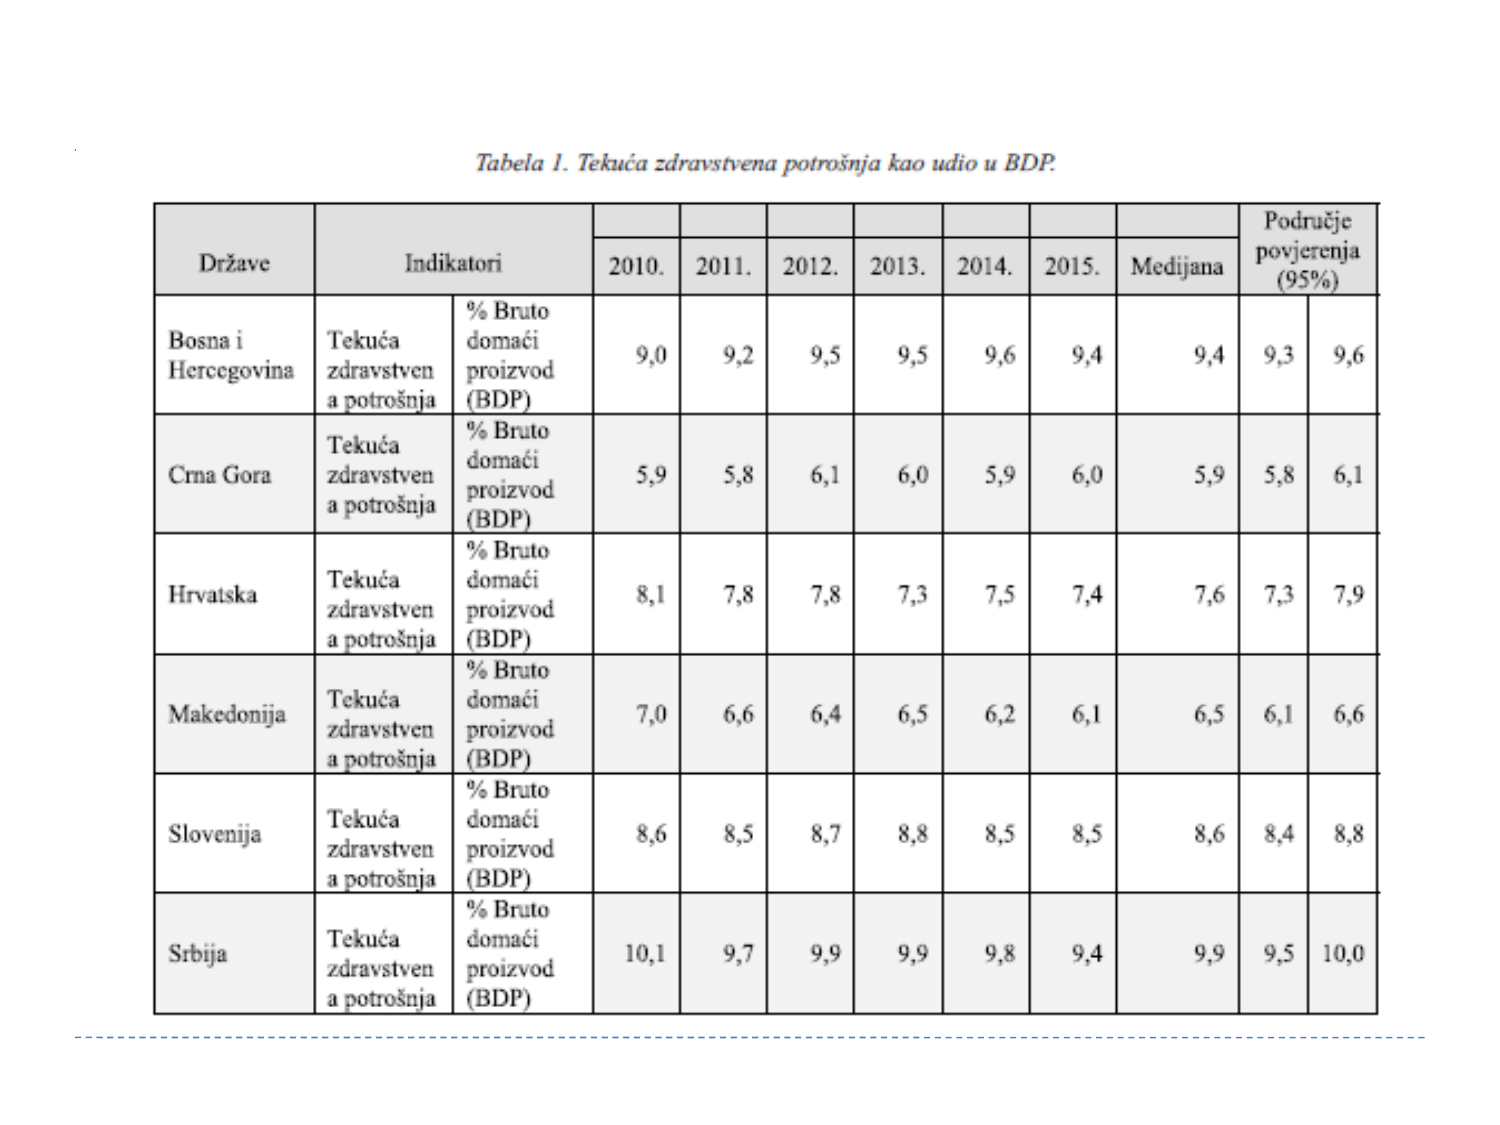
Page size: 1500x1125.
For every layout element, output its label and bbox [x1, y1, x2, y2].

list [76, 136, 1459, 1024]
